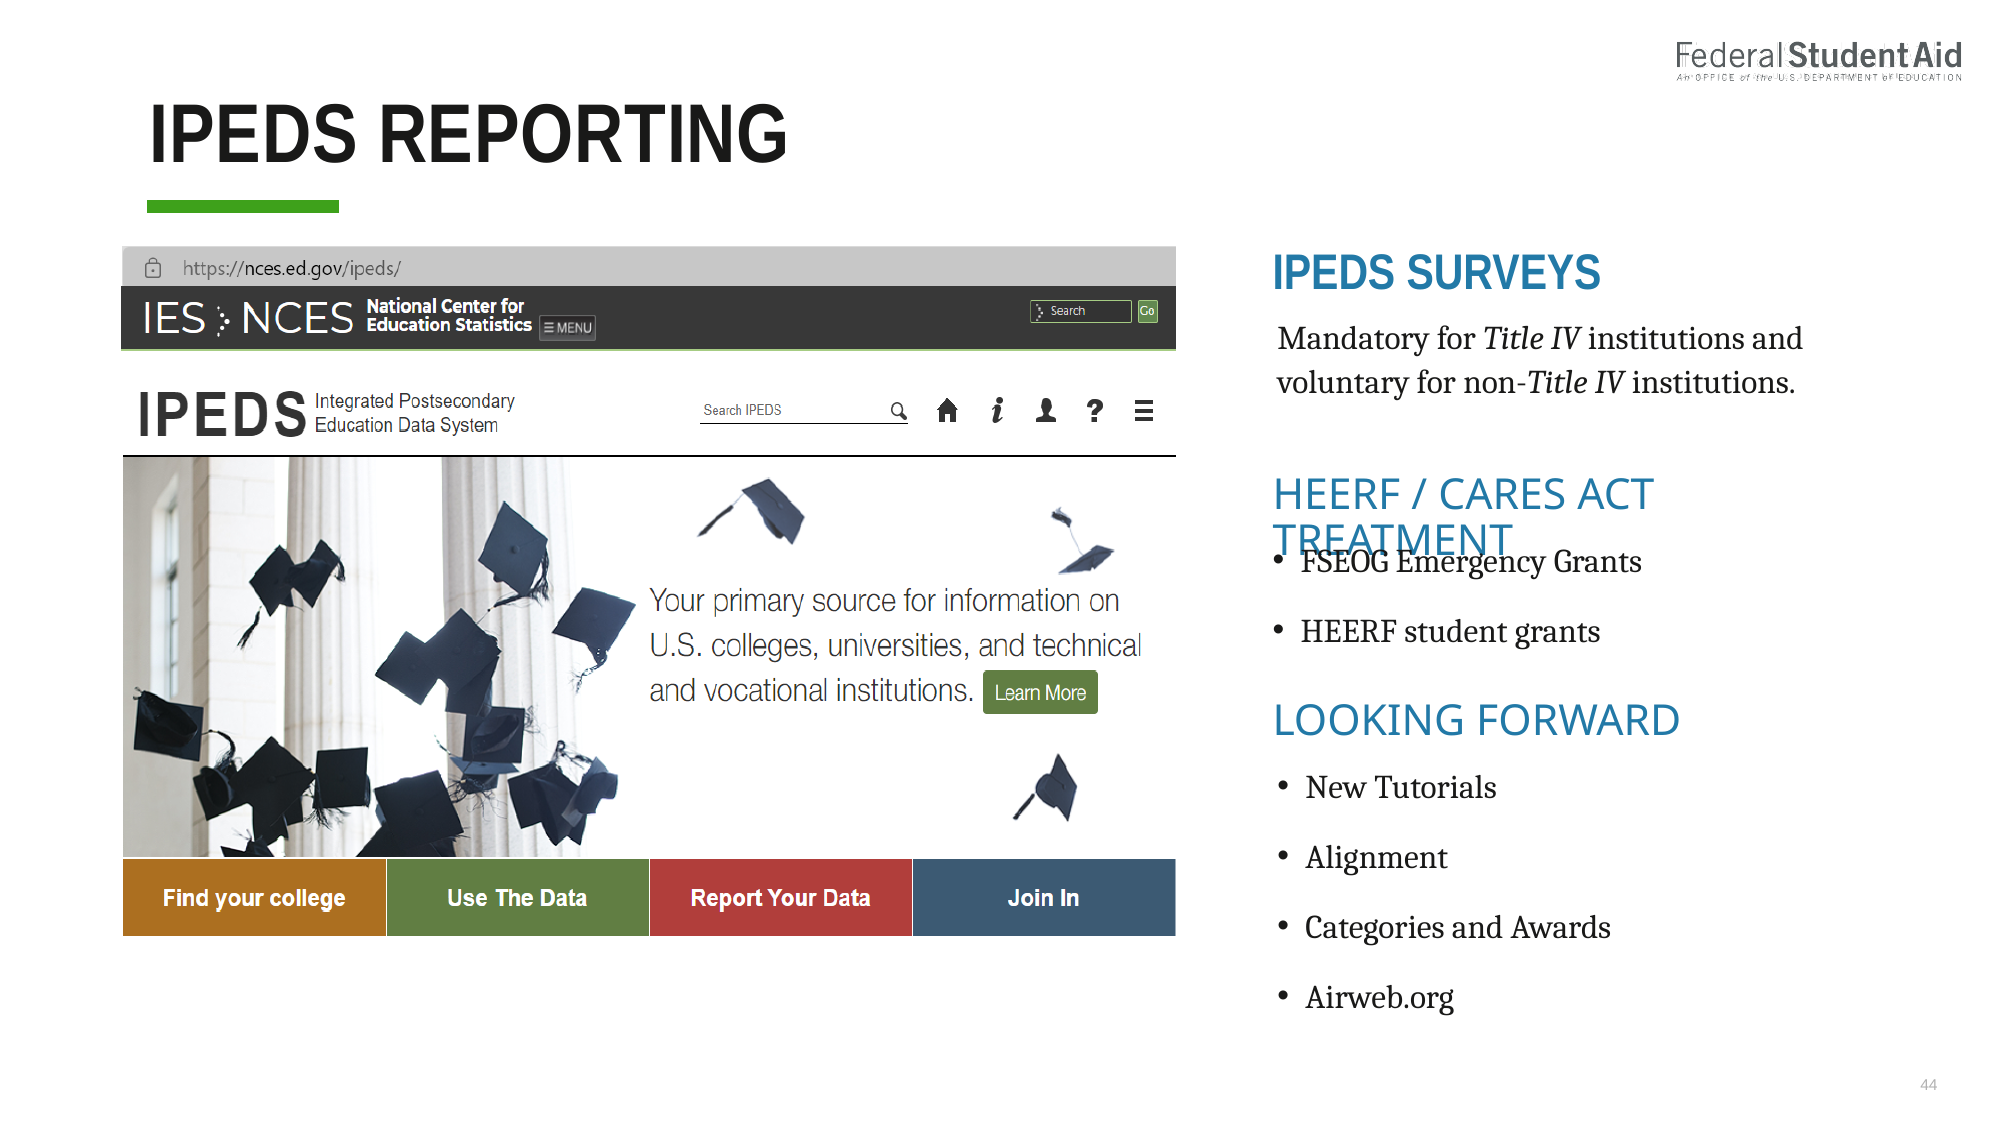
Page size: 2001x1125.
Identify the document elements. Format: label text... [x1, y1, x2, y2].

text_box HEERF / CARES Act treatment [1272, 472, 1850, 531]
title Ipeds reporting [149, 57, 1606, 189]
text_box New Tutorials Alignment Categories and Awards Airweb.org [1277, 757, 1949, 889]
picture [1651, 16, 1986, 106]
list IPEDS Surveys [1272, 246, 1850, 307]
slide_number 44 [1920, 1074, 1986, 1125]
text_box Looking forward [1272, 698, 1850, 760]
picture [121, 246, 1176, 936]
text_box FSEOG Emergency Grants HEERF student grants [1272, 531, 1944, 663]
list Mandatory for Title IV institutions and voluntary for non-Title IV institutions. [1277, 305, 1949, 436]
